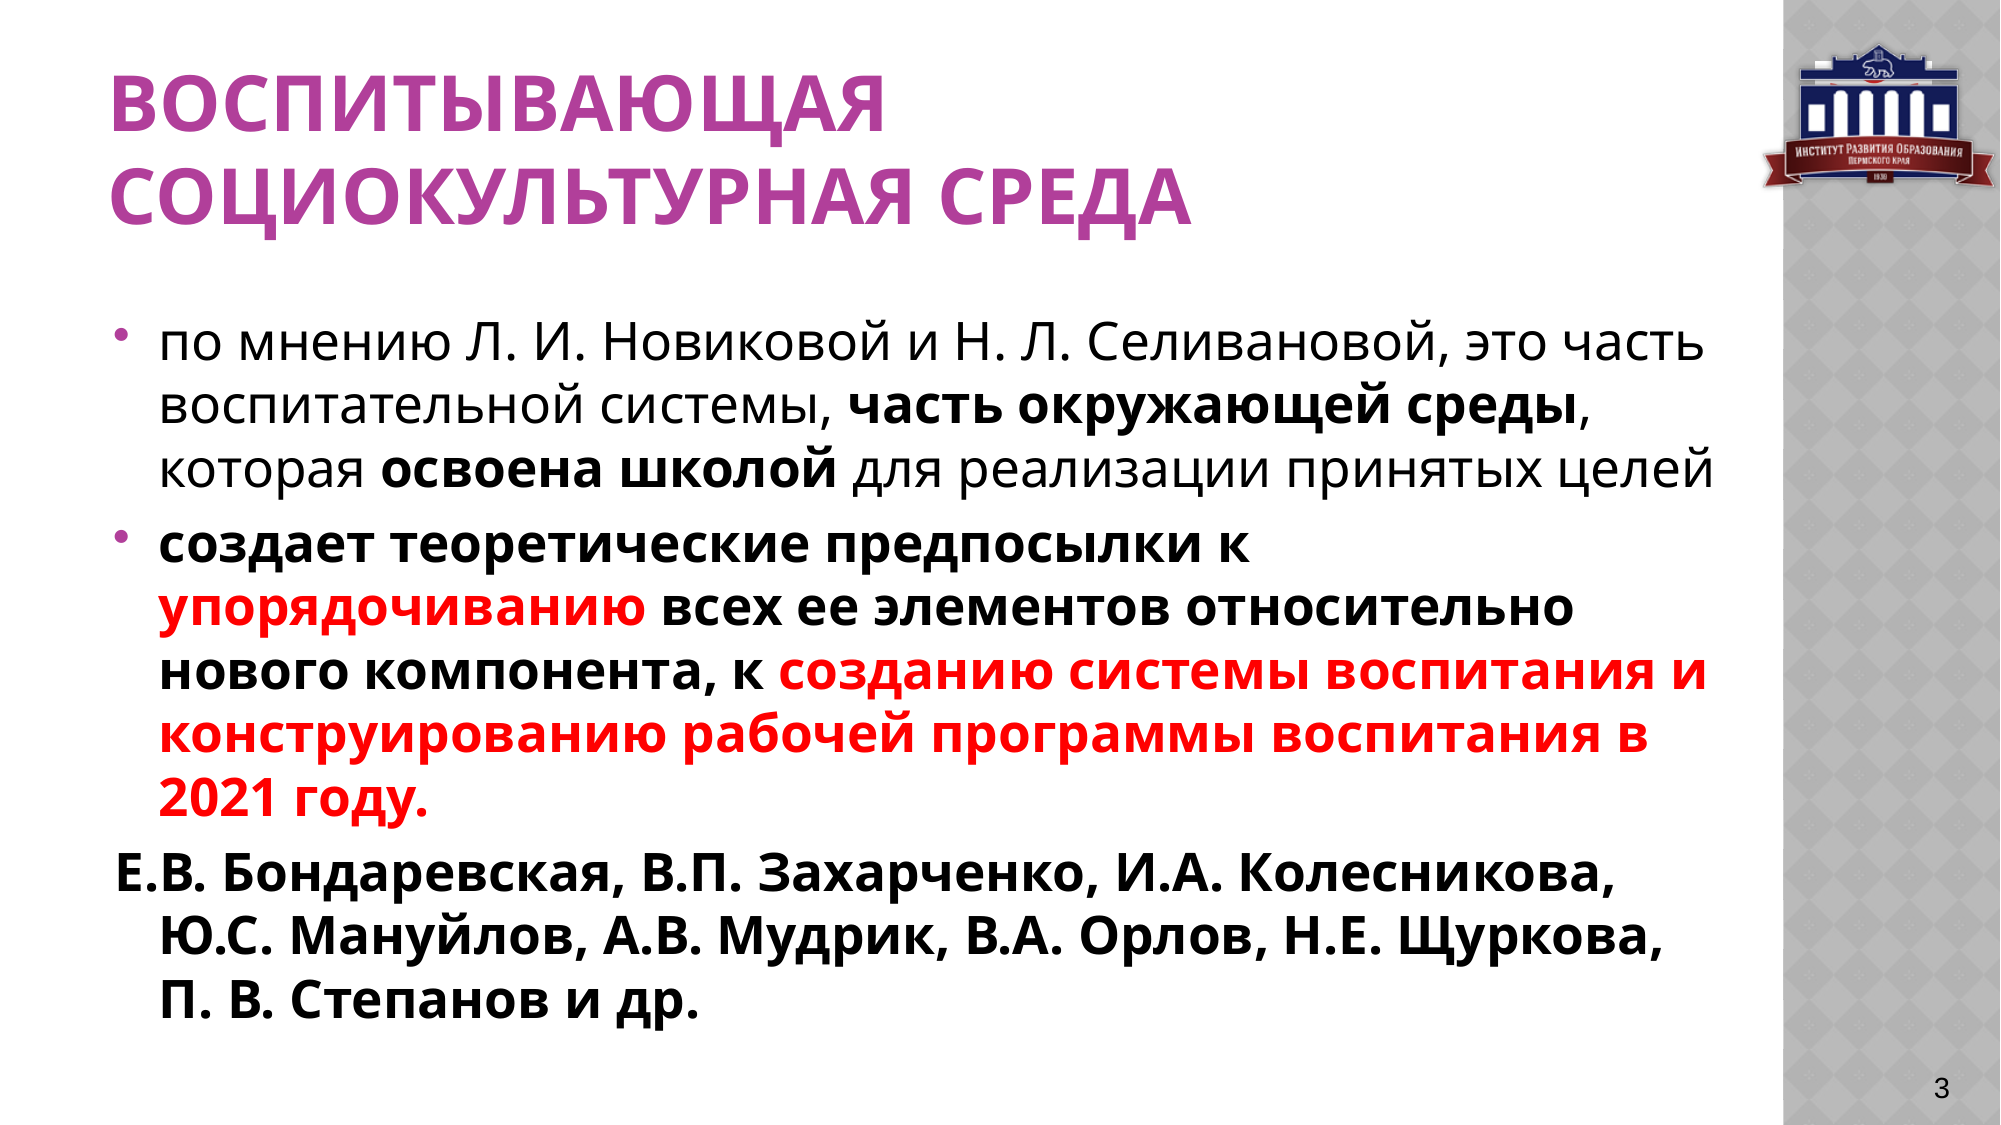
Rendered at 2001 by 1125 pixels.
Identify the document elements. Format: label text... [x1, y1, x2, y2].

title Воспитывающая социокультурная среда [99, 52, 1684, 240]
list по мнению Л. И. Новиковой и Н. Л. Селивановой, это часть воспитательной системы, часть окружающей среды, которая освоена школой для реализации принятых целей создает теоретические предпосылки к упорядочиванию всех ее элементов относительно нового компонента, к созданию системы воспитания и конструированию рабочей программы воспитания в 2021 году. Е.В. Бондаревская, В.П. Захарченко, И.А. Колесникова, Ю.С. Мануйлов, А.В. Мудрик, В.А. Орлов, Н.Е. Щуркова, П. В. Степанов и др. [99, 299, 1734, 1067]
picture [1757, 38, 2000, 194]
